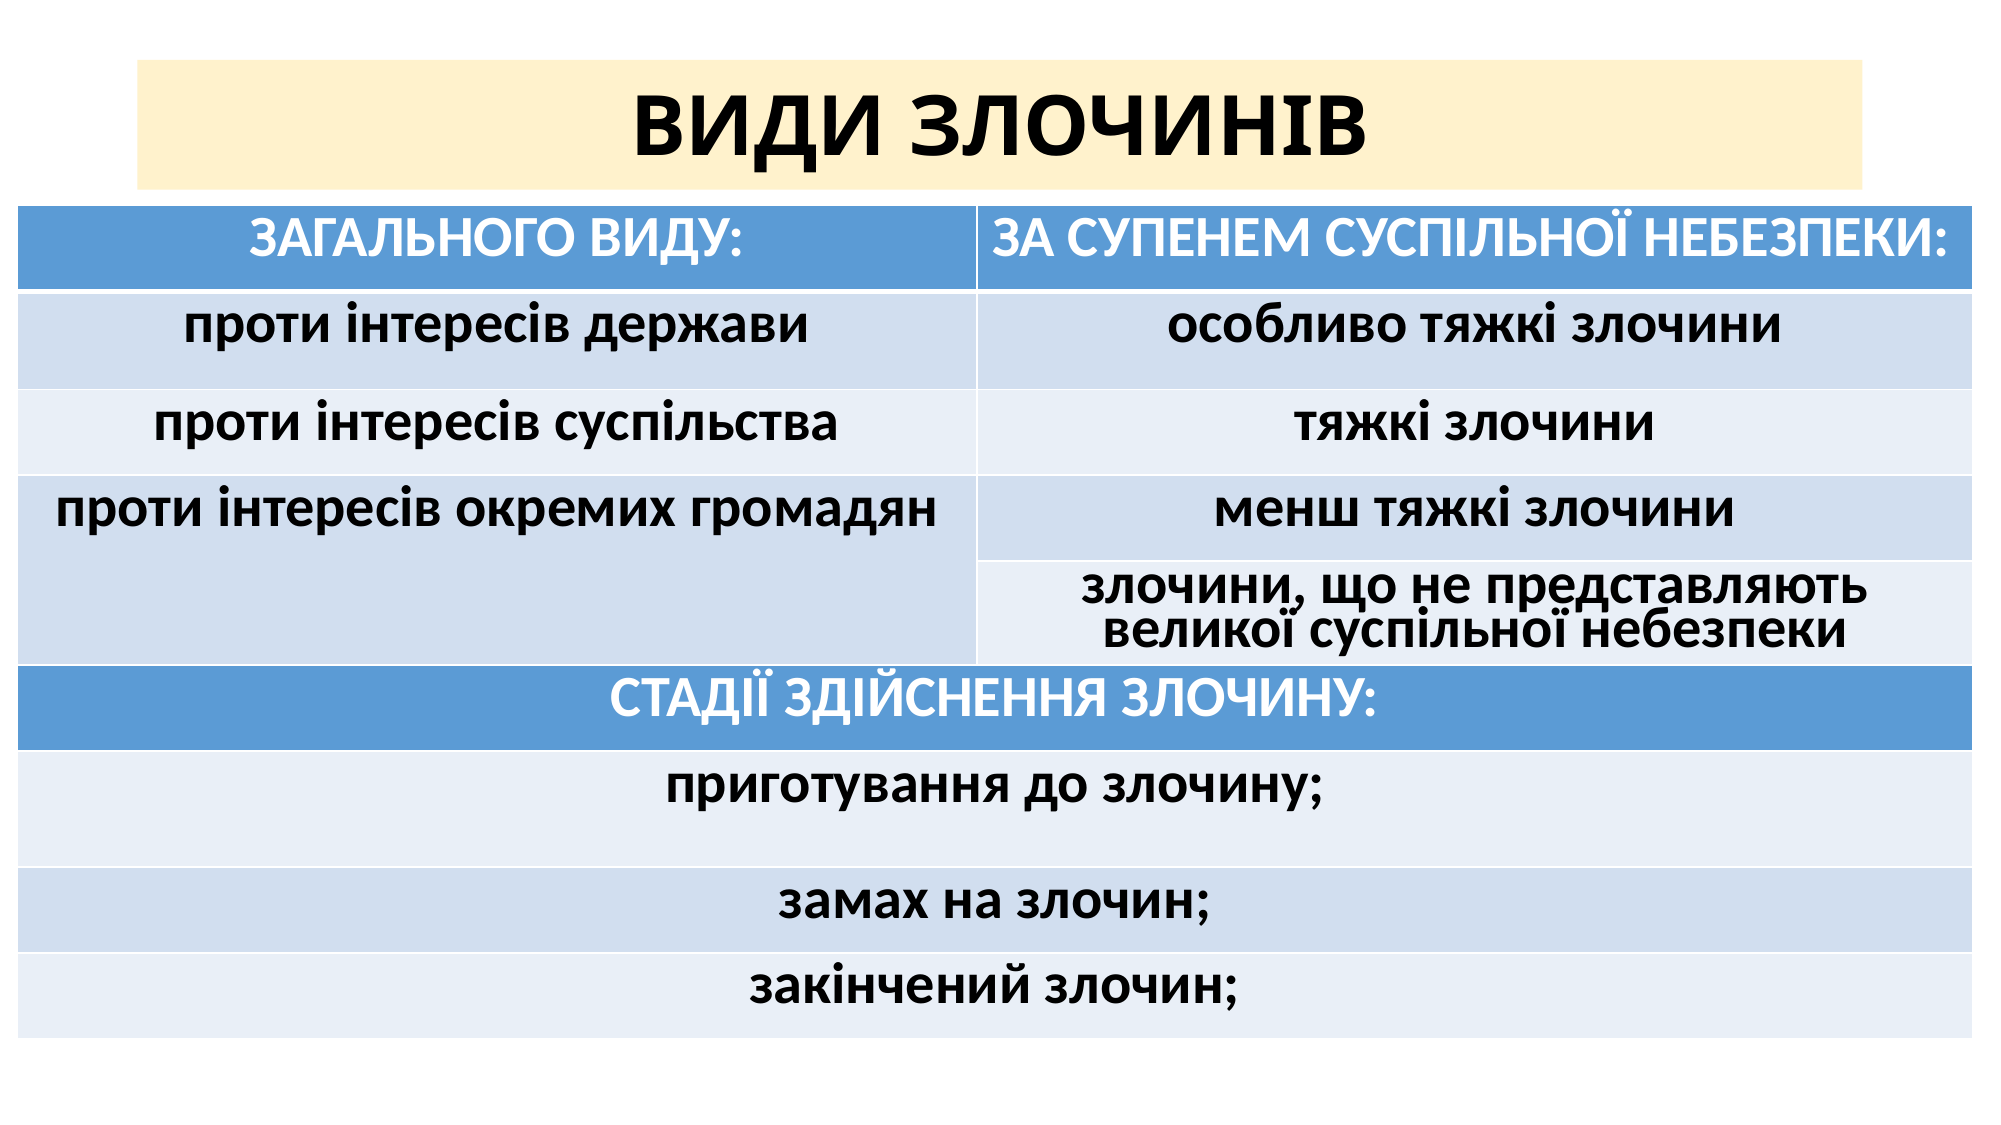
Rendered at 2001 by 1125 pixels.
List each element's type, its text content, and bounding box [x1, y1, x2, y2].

table_cell тяжкі злочини [978, 390, 1972, 474]
table_cell приготування до злочину; [18, 752, 1972, 866]
table_cell проти інтересів держави [18, 294, 976, 389]
table_cell особливо тяжкі злочини [978, 294, 1972, 389]
table_cell СТАДІЇ ЗДІЙСНЕННЯ ЗЛОЧИНУ: [18, 666, 1972, 750]
table_cell закінчений злочин; [18, 954, 1972, 1038]
table_header ЗАГАЛЬНОГО ВИДУ: [18, 206, 976, 289]
table_cell проти інтересів окремих громадян [18, 476, 976, 664]
table_header ЗА СУПЕНЕМ СУСПІЛЬНОЇ НЕБЕЗПЕКИ: [978, 206, 1972, 289]
table_cell замах на злочин; [18, 868, 1972, 952]
title ВИДИ ЗЛОЧИНІВ [137, 59, 1863, 190]
table_cell злочини, що не представляють великої суспільної небезпеки [978, 562, 1972, 664]
table_cell менш тяжкі злочини [978, 476, 1972, 560]
table_cell проти інтересів суспільства [18, 390, 976, 474]
